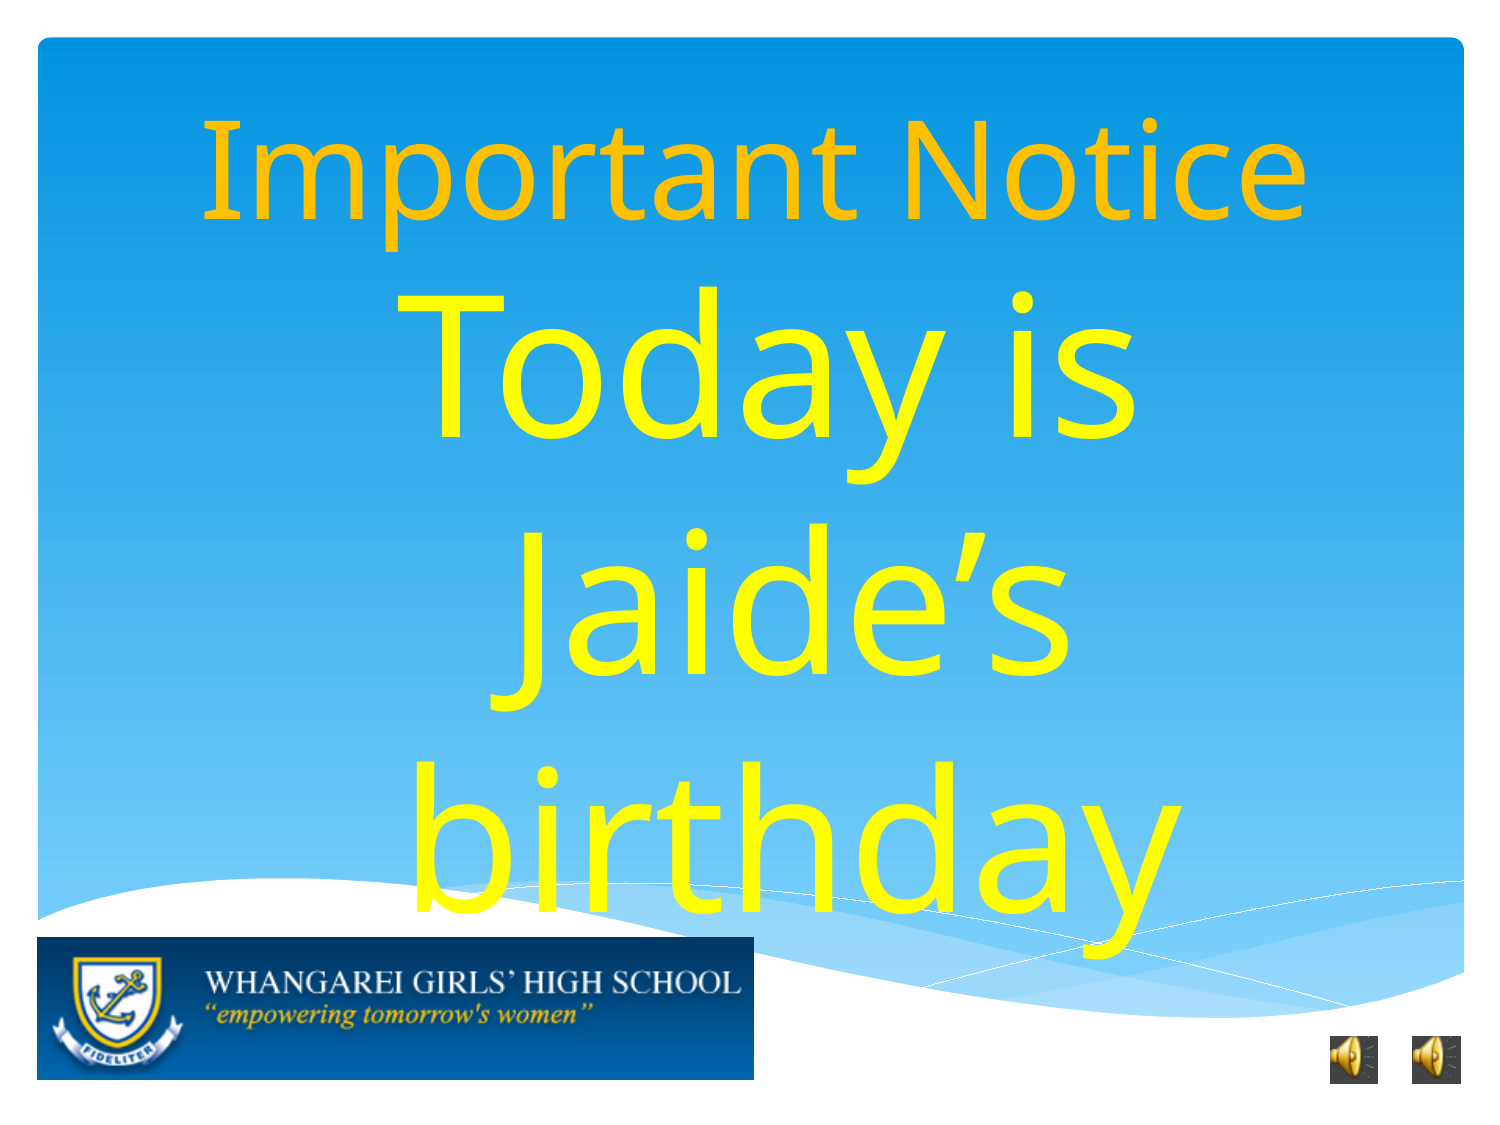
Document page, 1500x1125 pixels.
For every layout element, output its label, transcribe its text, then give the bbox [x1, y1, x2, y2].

text_box Important Notice [149, 37, 1362, 255]
picture [1328, 1034, 1380, 1086]
picture [1411, 1034, 1462, 1086]
text_box Today is Jaide’s birthday [149, 231, 1391, 963]
picture [37, 937, 754, 1080]
